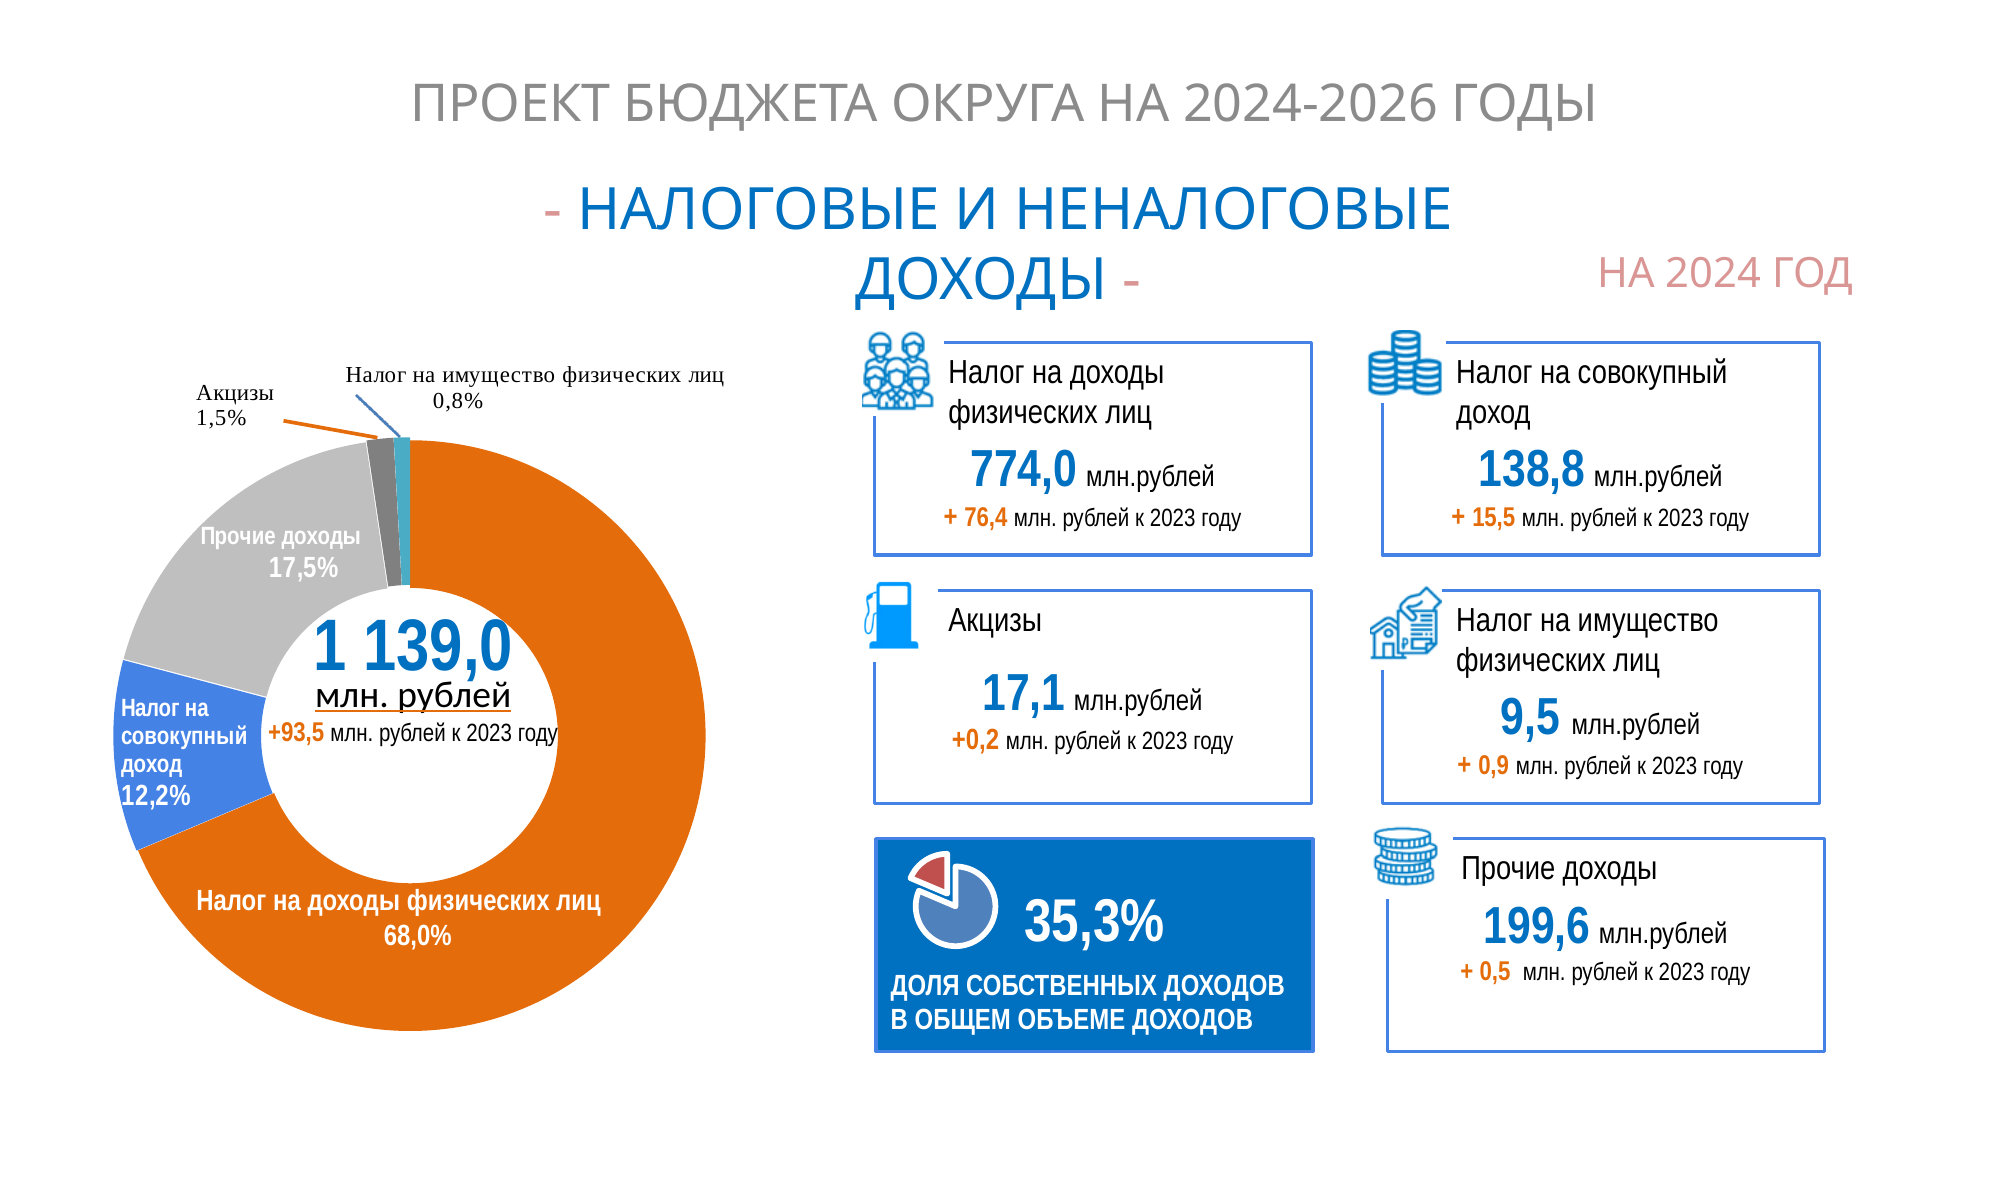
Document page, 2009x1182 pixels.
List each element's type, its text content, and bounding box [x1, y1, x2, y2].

chart [47, 354, 757, 1038]
picture [844, 568, 938, 662]
text_box Акцизы 17,1 млн.рублей +0,2 млн. рублей к 2023 году [872, 588, 1313, 805]
text_box 35,3% ДОЛЯ СОБСТВЕННЫХ ДОХОДОВ В ОБЩЕМ ОБЪЕМЕ ДОХОДОВ [874, 837, 1315, 1053]
picture [1366, 330, 1446, 403]
text_box НА 2024 ГОД [1571, 238, 1879, 304]
picture [862, 330, 945, 416]
text_box Налог на совокупный доход 138,8 млн.рублей + 15,5 млн. рублей к 2023 году [1380, 340, 1821, 557]
text_box Налог на доходы физических лиц 774,0 млн.рублей + 76,4 млн. рублей к 2023 году [872, 340, 1313, 557]
text_box Прочие доходы 199,6 млн.рублей + 0,5 млн. рублей к 2023 году [1385, 837, 1826, 1053]
title ПРОЕКТ БЮДЖЕТА ОКРУГА НА 2024-2026 ГОДЫ [100, 47, 1908, 154]
picture [1366, 814, 1454, 899]
picture [1370, 584, 1442, 671]
text_box - НАЛОГОВЫЕ И НЕНАЛОГОВЫЕ ДОХОДЫ - [448, 164, 1548, 319]
text_box Налог на имущество физических лиц 9,5 млн.рублей + 0,9 млн. рублей к 2023 году [1380, 588, 1821, 805]
chart [875, 810, 1038, 971]
